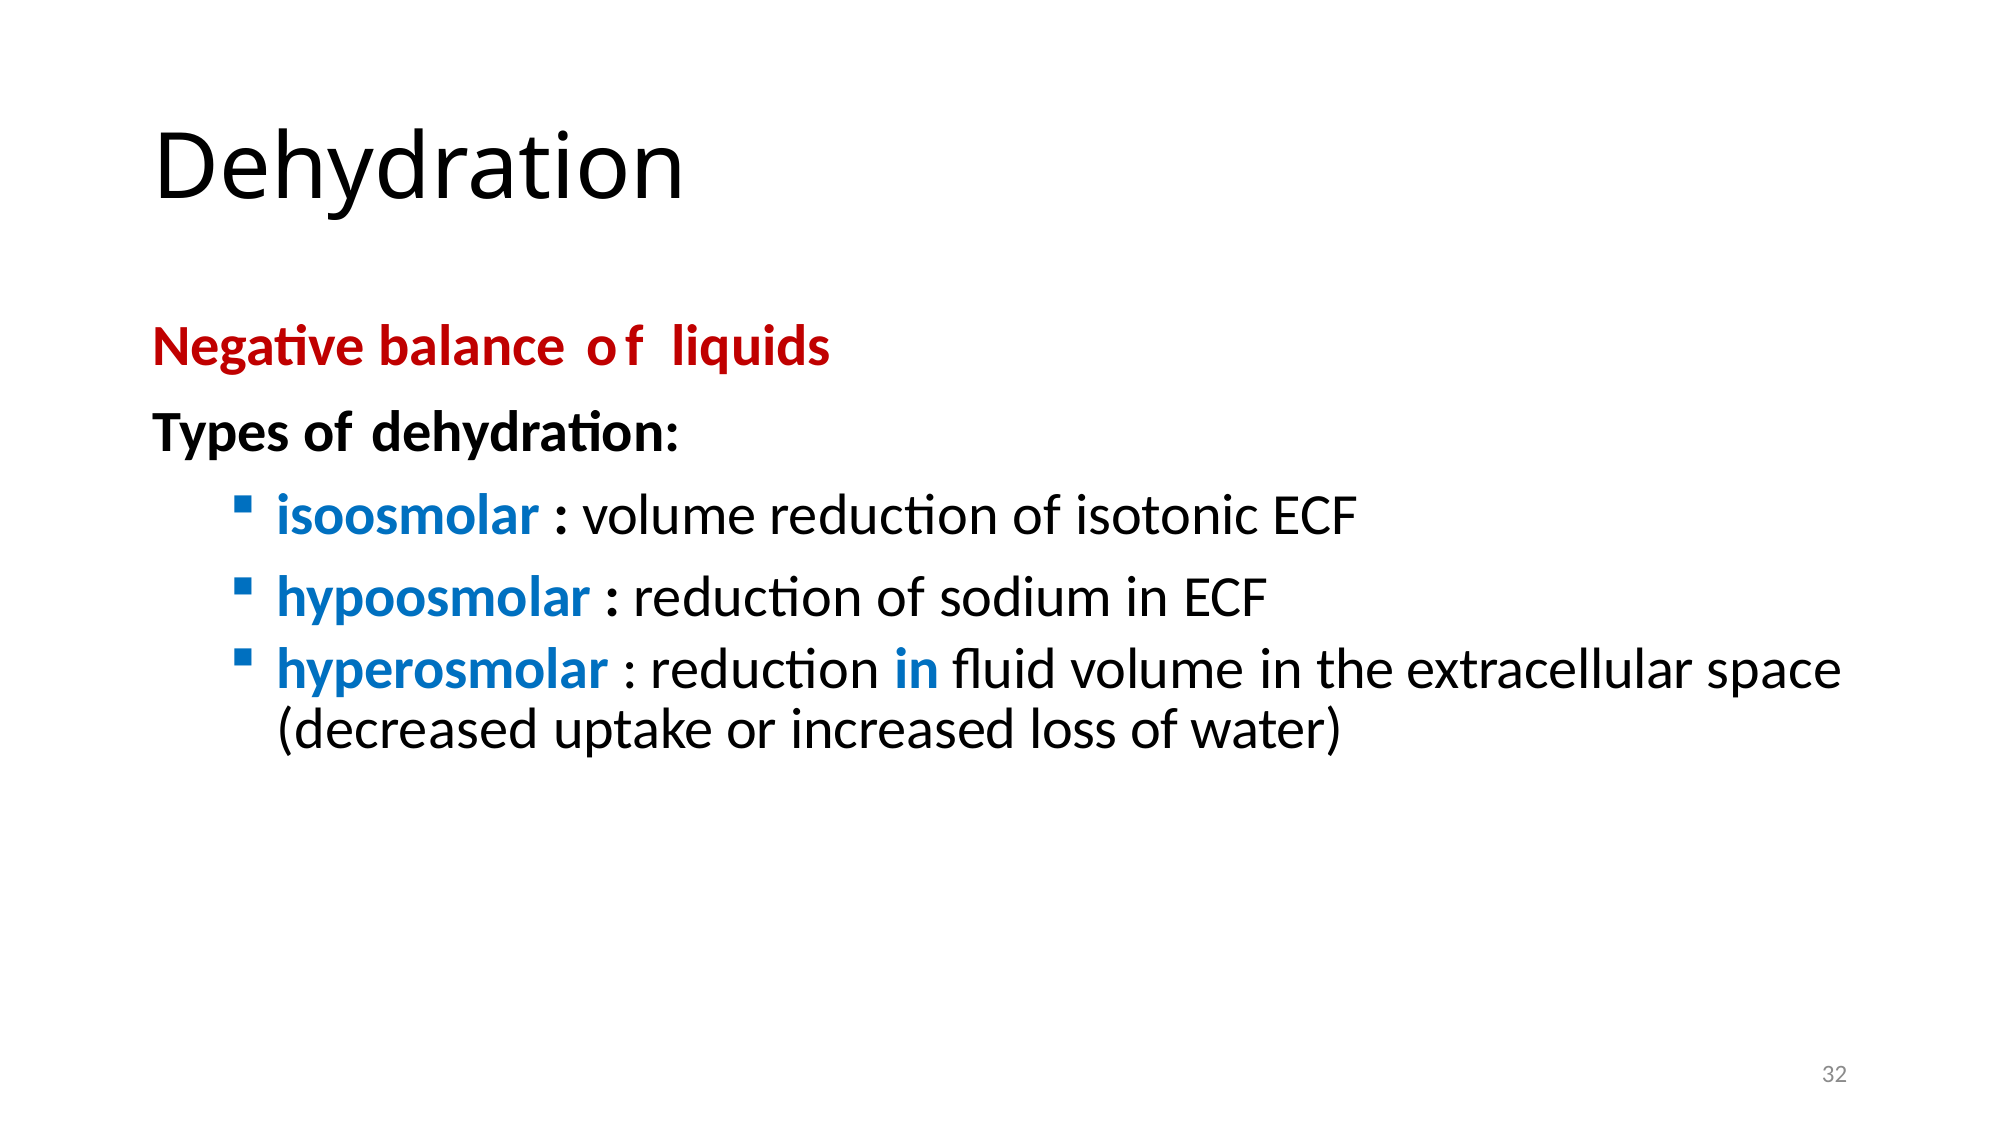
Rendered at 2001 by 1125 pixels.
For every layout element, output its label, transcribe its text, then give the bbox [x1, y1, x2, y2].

title Dehydration [137, 59, 1863, 278]
slide_number 32 [1412, 1042, 1863, 1103]
list Negative balance of liquids Types of dehydration: isoosmolar : volume reduction of isotonic ECF hypoosmolar : reduction of sodium in ECF hyperosmolar : reduction in fluid volume in the extracellular space (decreased uptake or increased loss of water) [137, 299, 1863, 1014]
